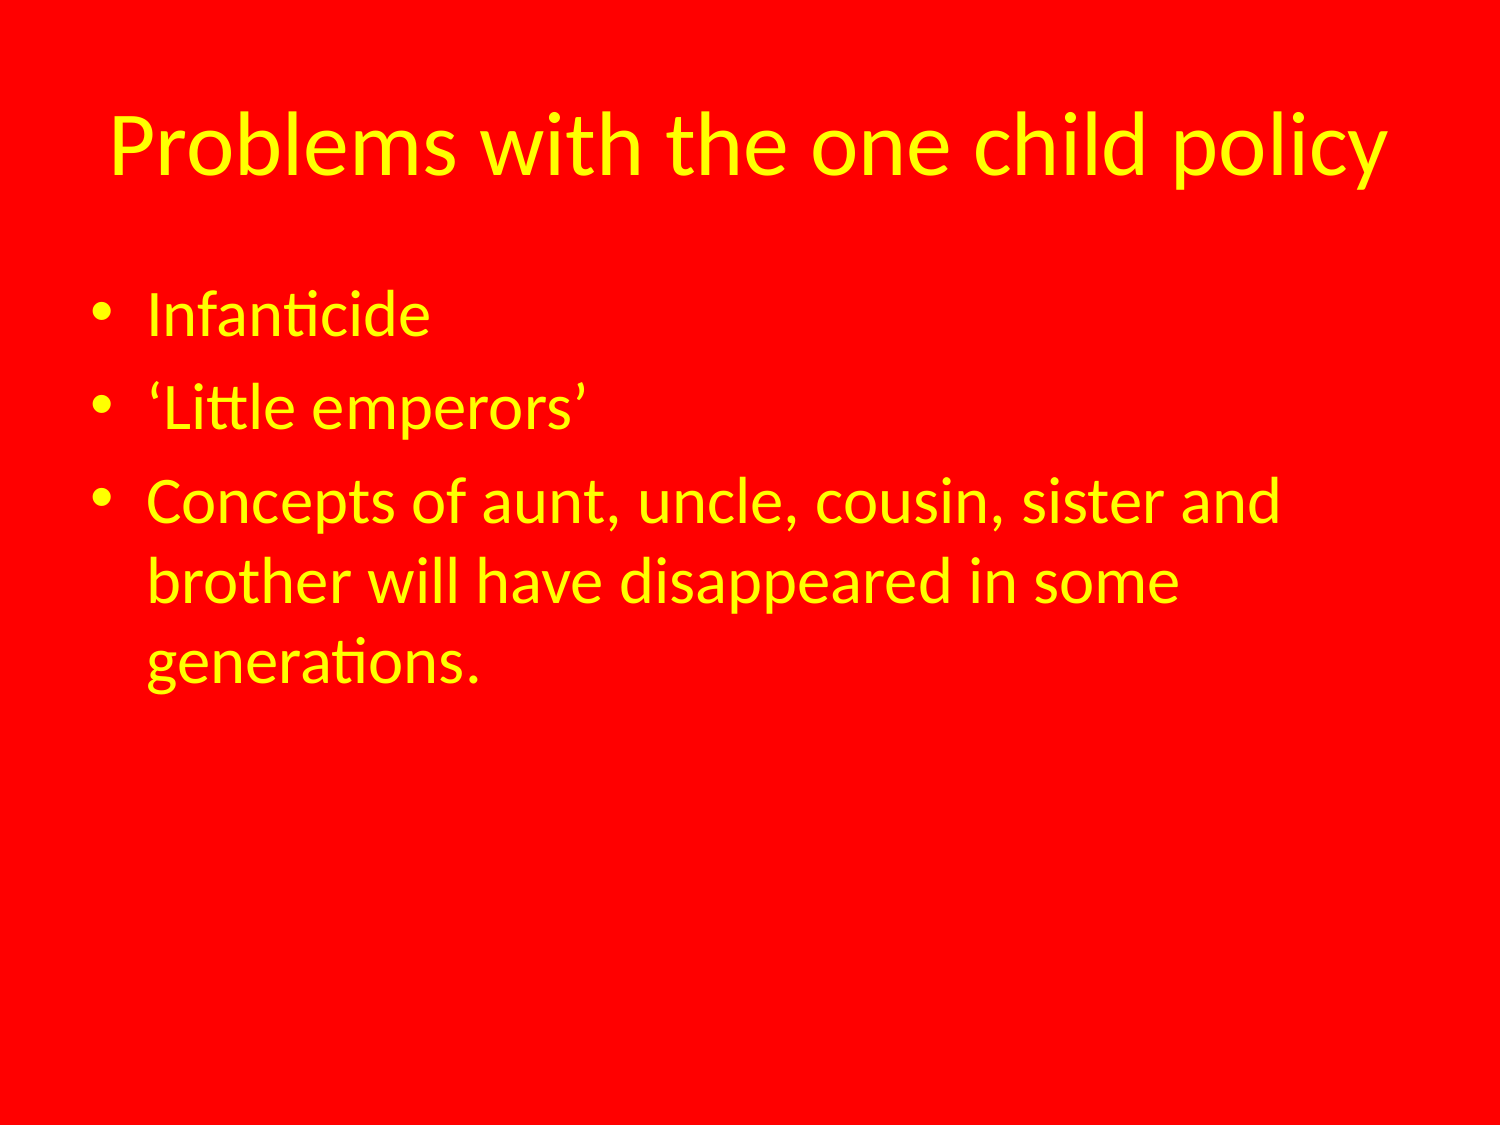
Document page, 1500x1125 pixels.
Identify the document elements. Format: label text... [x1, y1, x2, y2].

title Problems with the one child policy [74, 44, 1426, 233]
list Infanticide ‘Little emperors’ Concepts of aunt, uncle, cousin, sister and brother will have disappeared in some generations. [74, 262, 1426, 1006]
